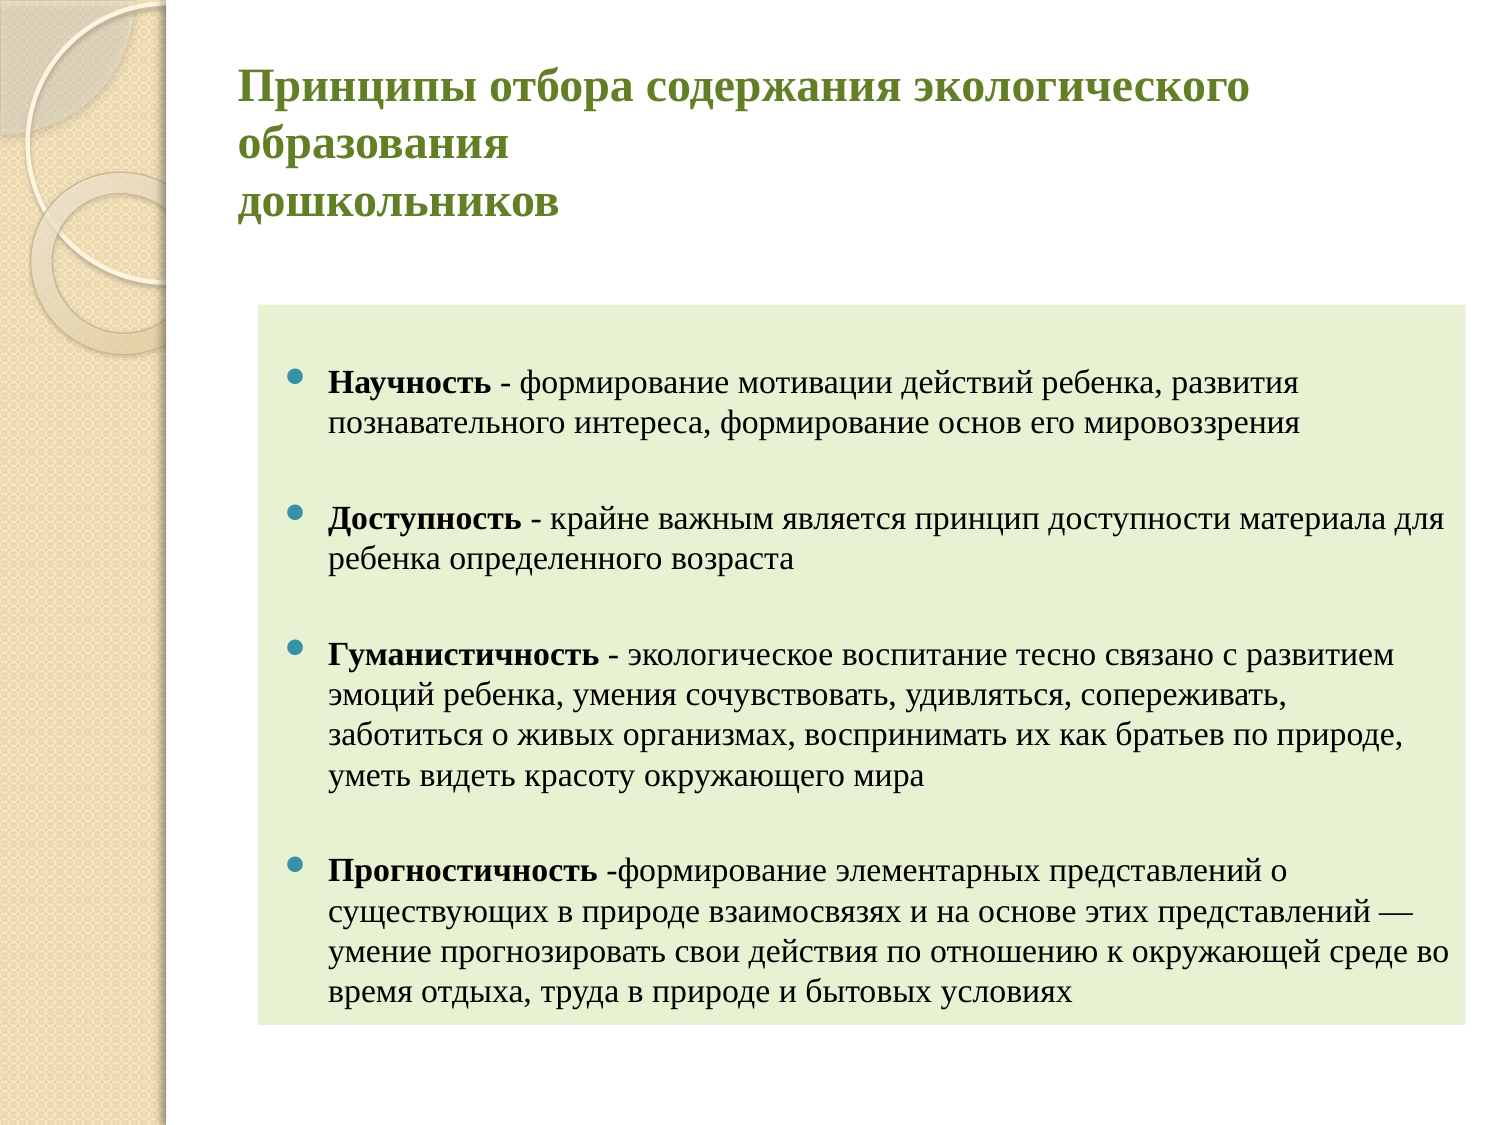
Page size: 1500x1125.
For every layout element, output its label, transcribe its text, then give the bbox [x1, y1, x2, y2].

list Научность - формирование мотивации действий ребенка, развития познавательного интереса, формирование основ его мировоззрения Доступность - крайне важным является принцип доступности материала для ребенка определенного возраста Гуманистичность - экологическое воспитание тесно связано с развитием эмоций ребенка, умения сочувствовать, удивляться, сопереживать, заботиться о живых организмах, воспринимать их как братьев по природе, уметь видеть красоту окружающего мира Прогностичность -формирование элементарных представлений о существующих в природе взаимосвязях и на основе этих представлений — умение прогнозировать свои действия по отношению к окружающей среде во время отдыха, труда в природе и бытовых условиях [257, 304, 1466, 1025]
title Принципы отбора содержания экологического образования дошкольников [222, 45, 1466, 305]
